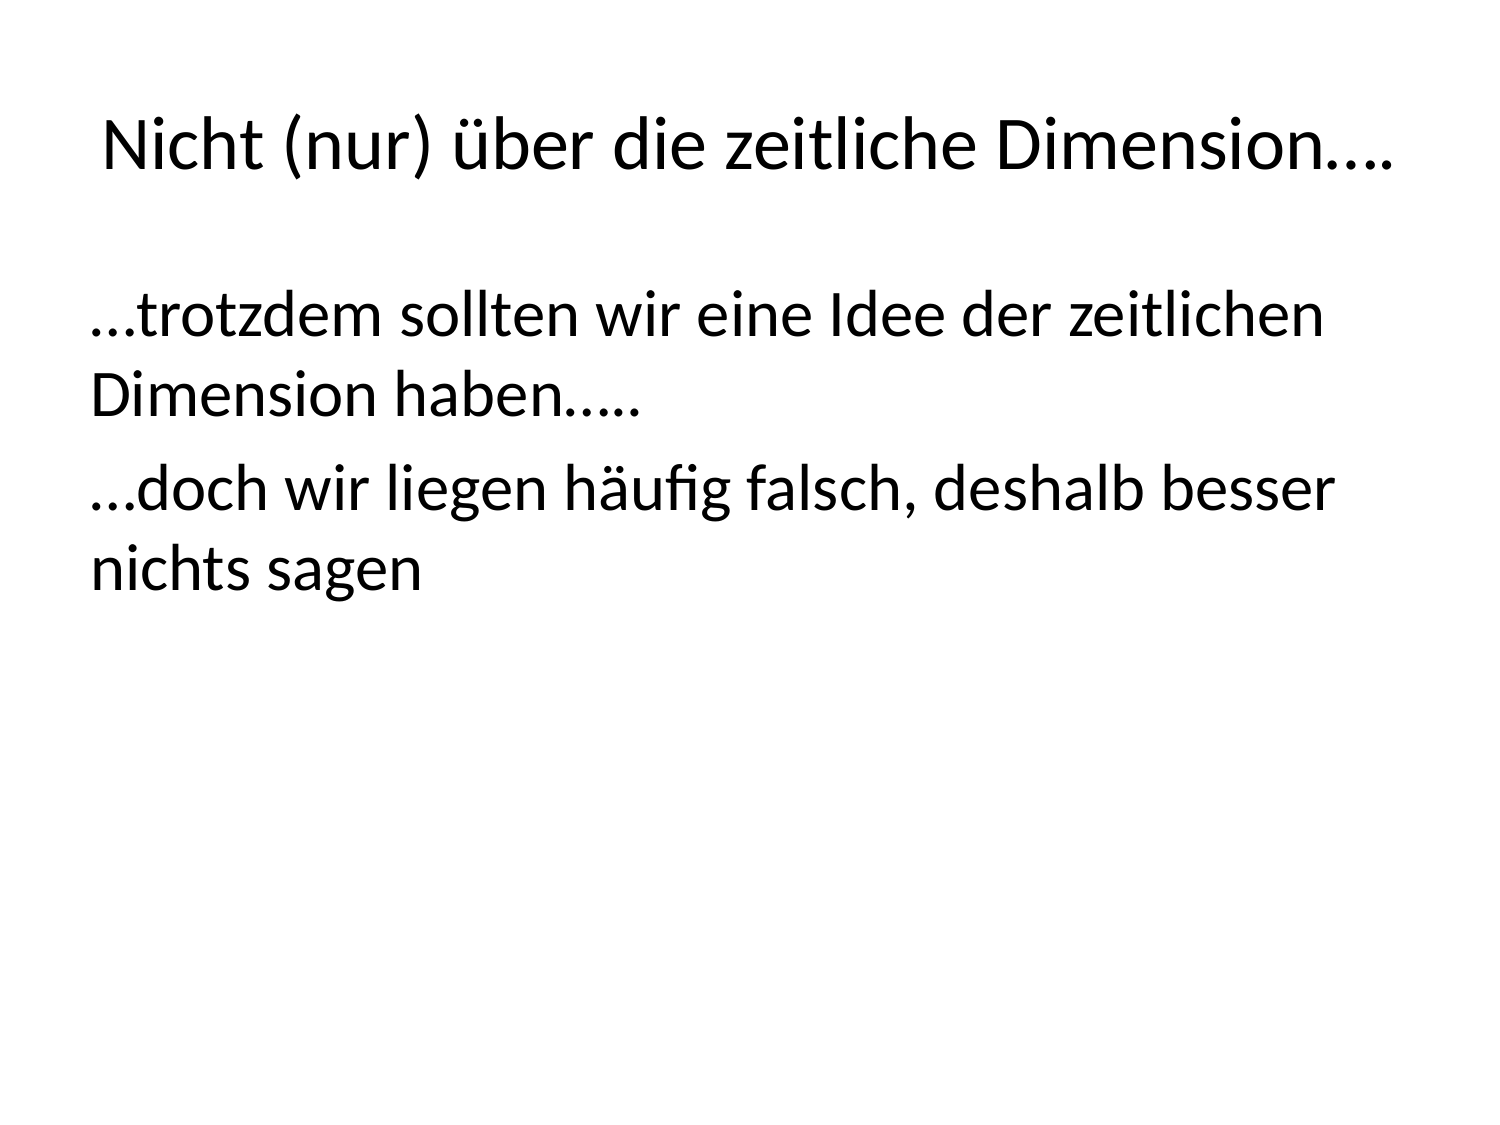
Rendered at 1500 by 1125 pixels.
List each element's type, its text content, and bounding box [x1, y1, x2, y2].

title Nicht (nur) über die zeitliche Dimension…. [75, 45, 1425, 233]
list …trotzdem sollten wir eine Idee der zeitlichen Dimension haben….. …doch wir liegen häufig falsch, deshalb besser nichts sagen [75, 262, 1425, 1005]
